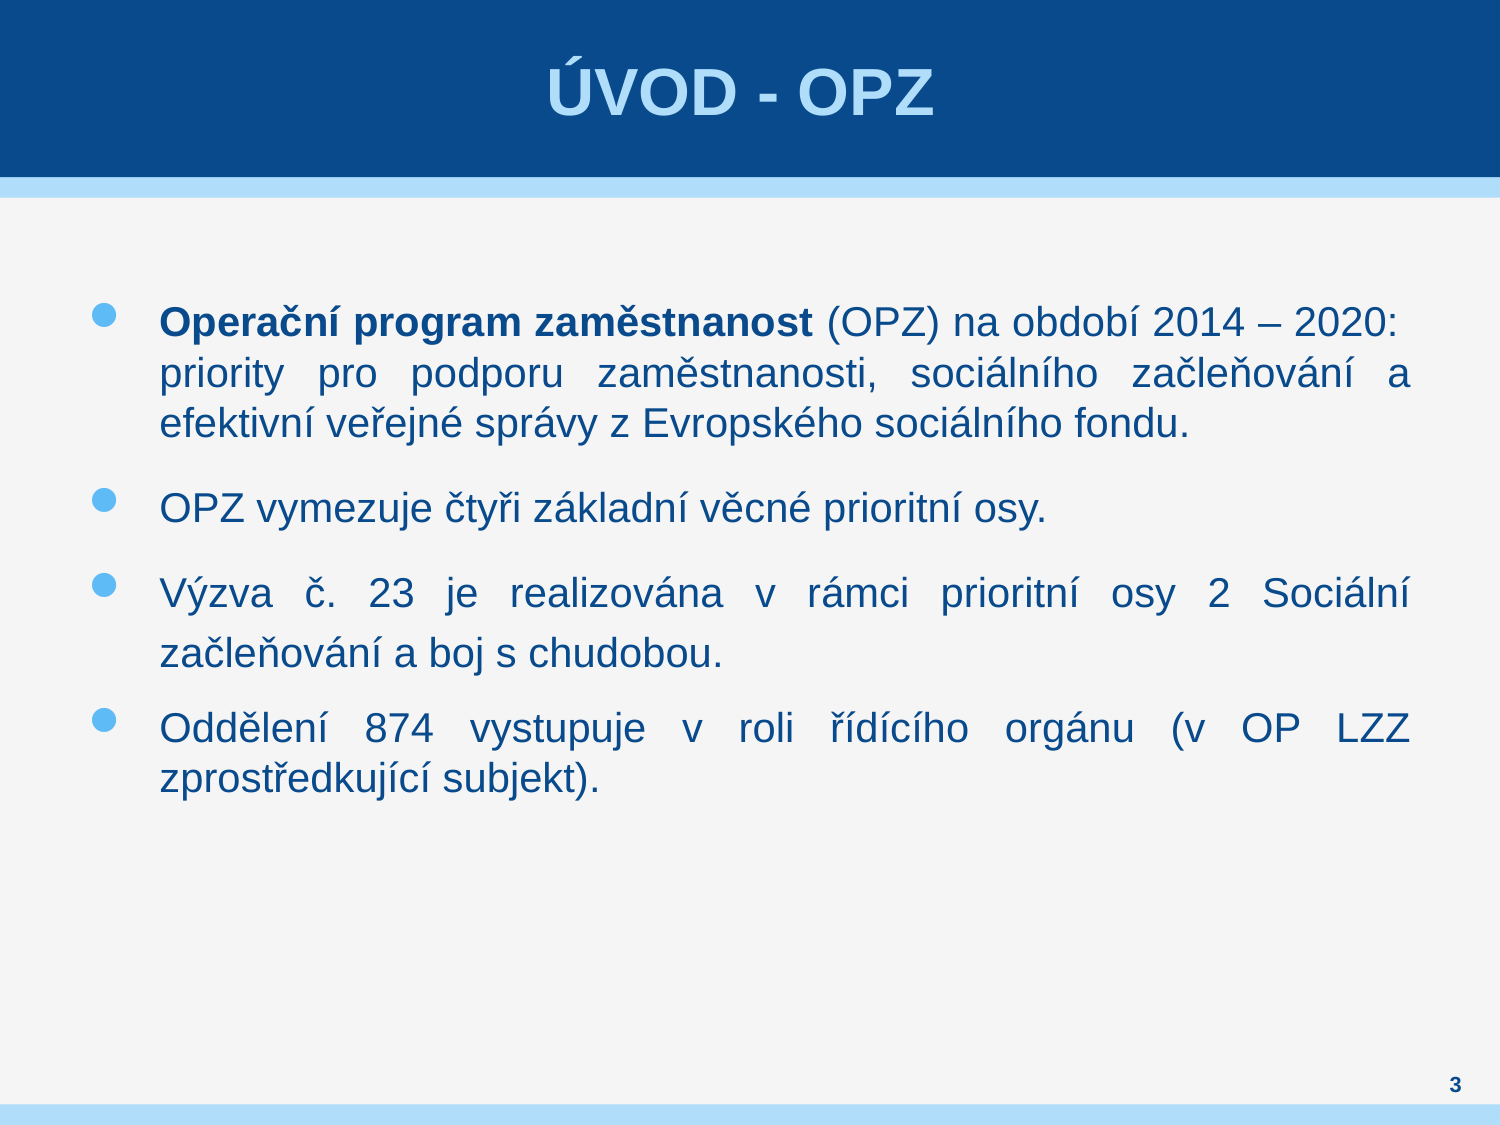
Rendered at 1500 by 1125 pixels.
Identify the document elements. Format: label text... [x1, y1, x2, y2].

title ÚVOD - OPZ [59, 0, 1441, 178]
slide_number 3 [1417, 1068, 1495, 1099]
list Operační program zaměstnanost (OPZ) na období 2014 – 2020: priority pro podporu zaměstnanosti, sociálního začleňování a efektivní veřejné správy z Evropského sociálního fondu. OPZ vymezuje čtyři základní věcné prioritní osy. Výzva č. 23 je realizována v rámci prioritní osy 2 Sociální začleňování a boj s chudobou. Oddělení 874 vystupuje v roli řídícího orgánu (v OP LZZ zprostředkující subjekt). [88, 295, 1412, 1004]
